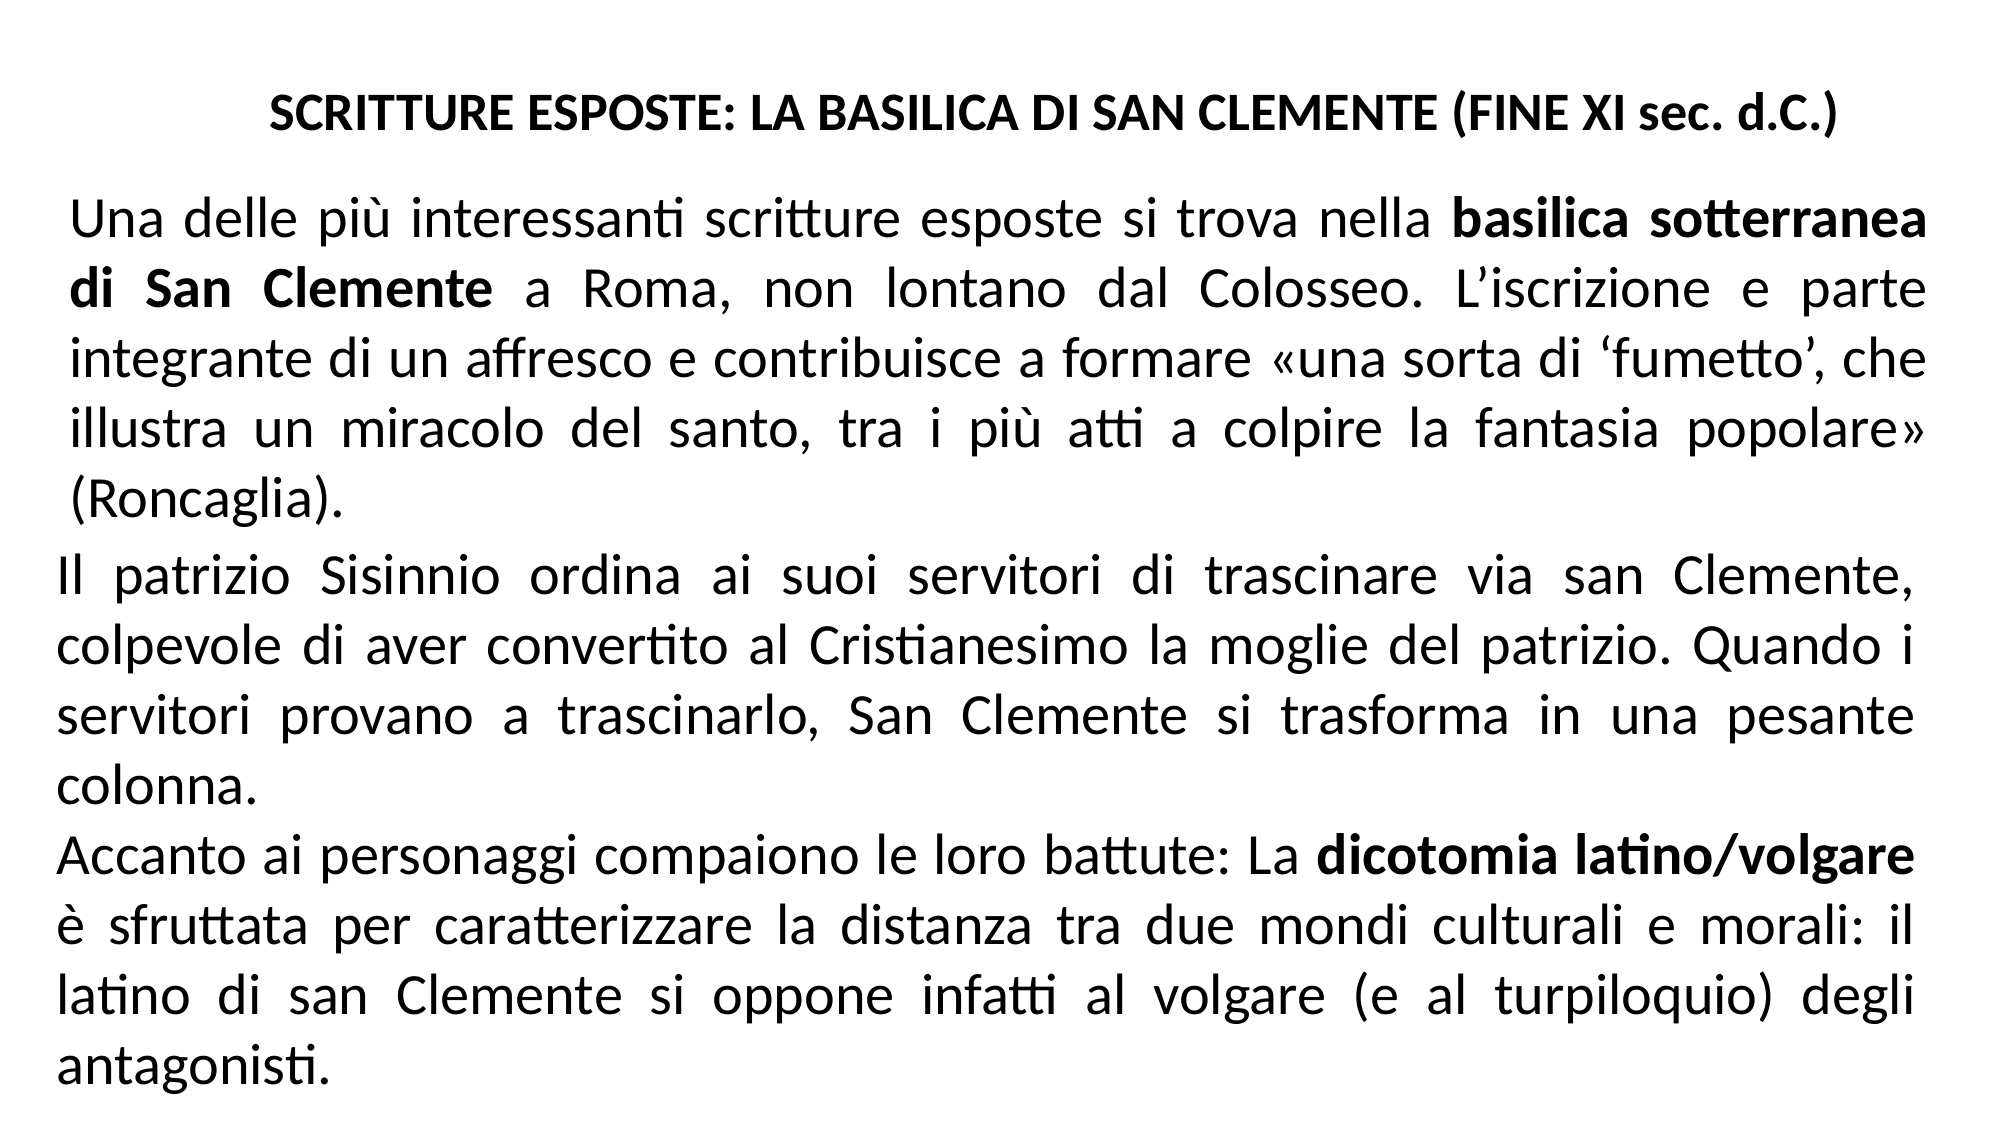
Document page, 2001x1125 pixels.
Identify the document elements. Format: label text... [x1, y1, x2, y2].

text_box Una delle più interessanti scritture esposte si trova nella basilica sotterranea di San Clemente a Roma, non lontano dal Colosseo. L’iscrizione e parte integrante di un affresco e contribuisce a formare «una sorta di ‘fumetto’, che illustra un miracolo del santo, tra i più atti a colpire la fantasia popolare» (Roncaglia). [54, 171, 1944, 537]
text_box SCRITTURE ESPOSTE: LA BASILICA DI SAN CLEMENTE (FINE XI sec. d.C.) [147, 69, 1965, 149]
text_box Il patrizio Sisinnio ordina ai suoi servitori di trascinare via san Clemente, colpevole di aver convertito al Cristianesimo la moglie del patrizio. Quando i servitori provano a trascinarlo, San Clemente si trasforma in una pesante colonna. Accanto ai personaggi compaiono le loro battute: La dicotomia latino/volgare è sfruttata per caratterizzare la distanza tra due mondi culturali e morali: il latino di san Clemente si oppone infatti al volgare (e al turpiloquio) degli antagonisti. [41, 528, 1931, 1104]
